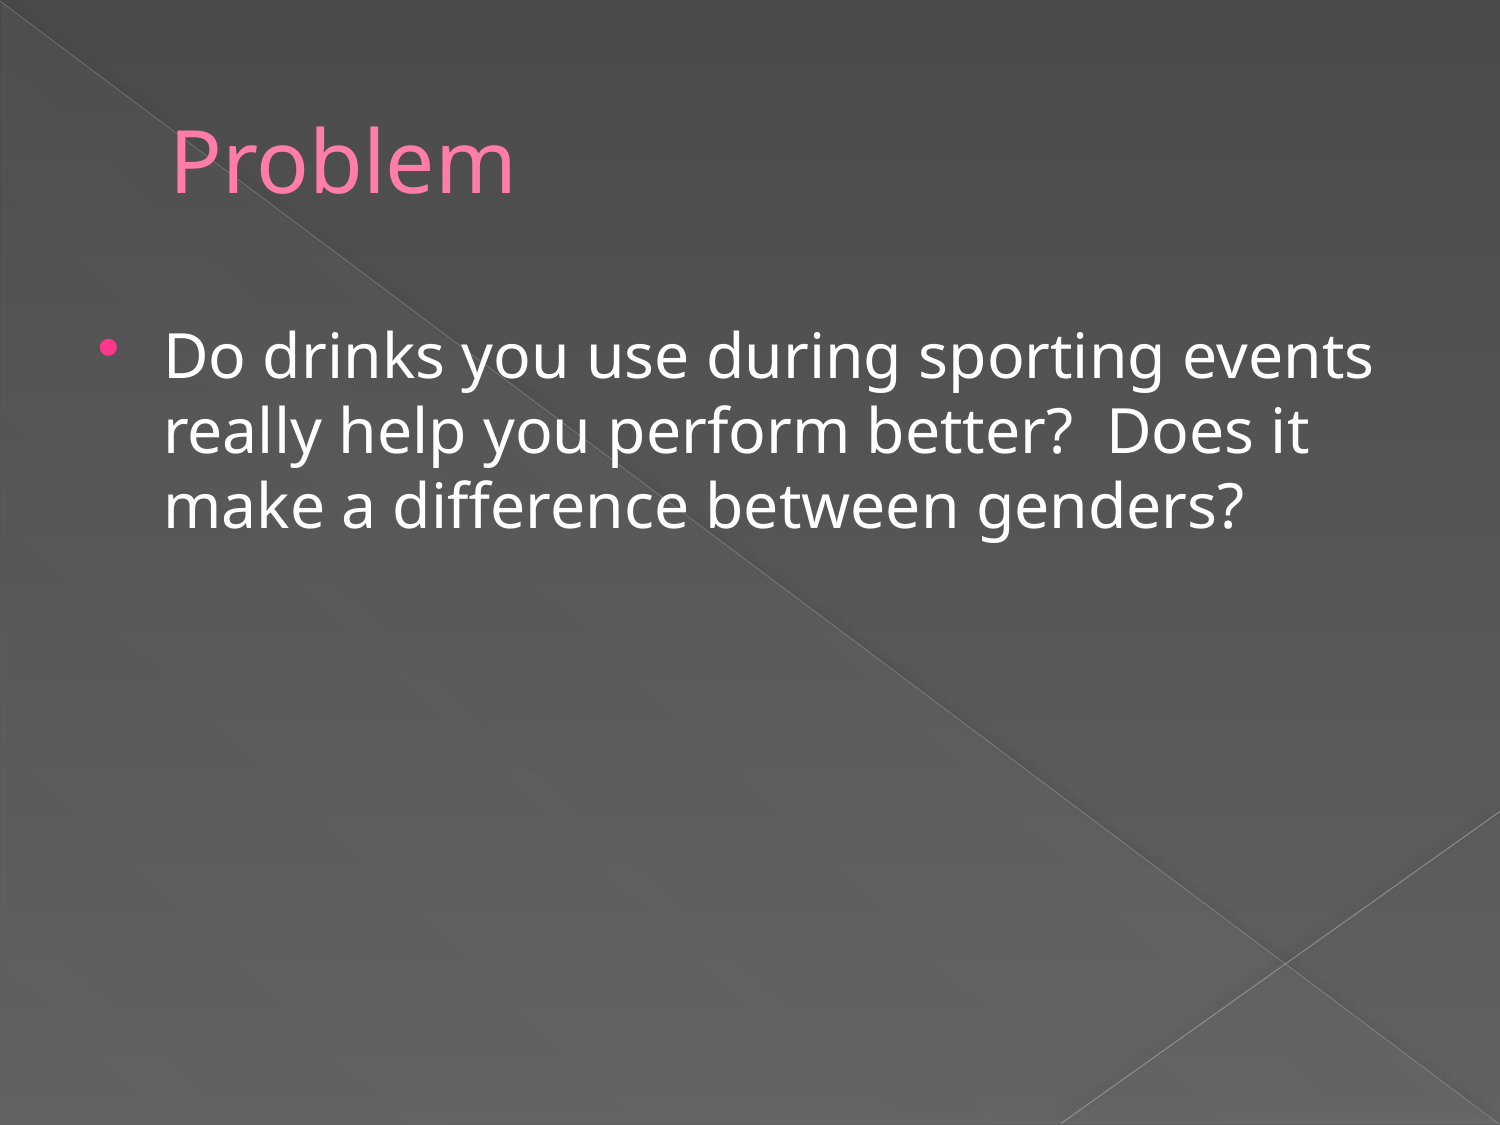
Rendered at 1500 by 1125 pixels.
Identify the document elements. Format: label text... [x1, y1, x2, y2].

list Do drinks you use during sporting events really help you perform better? Does it make a difference between genders? [75, 308, 1425, 1059]
title Problem [75, 43, 1425, 274]
